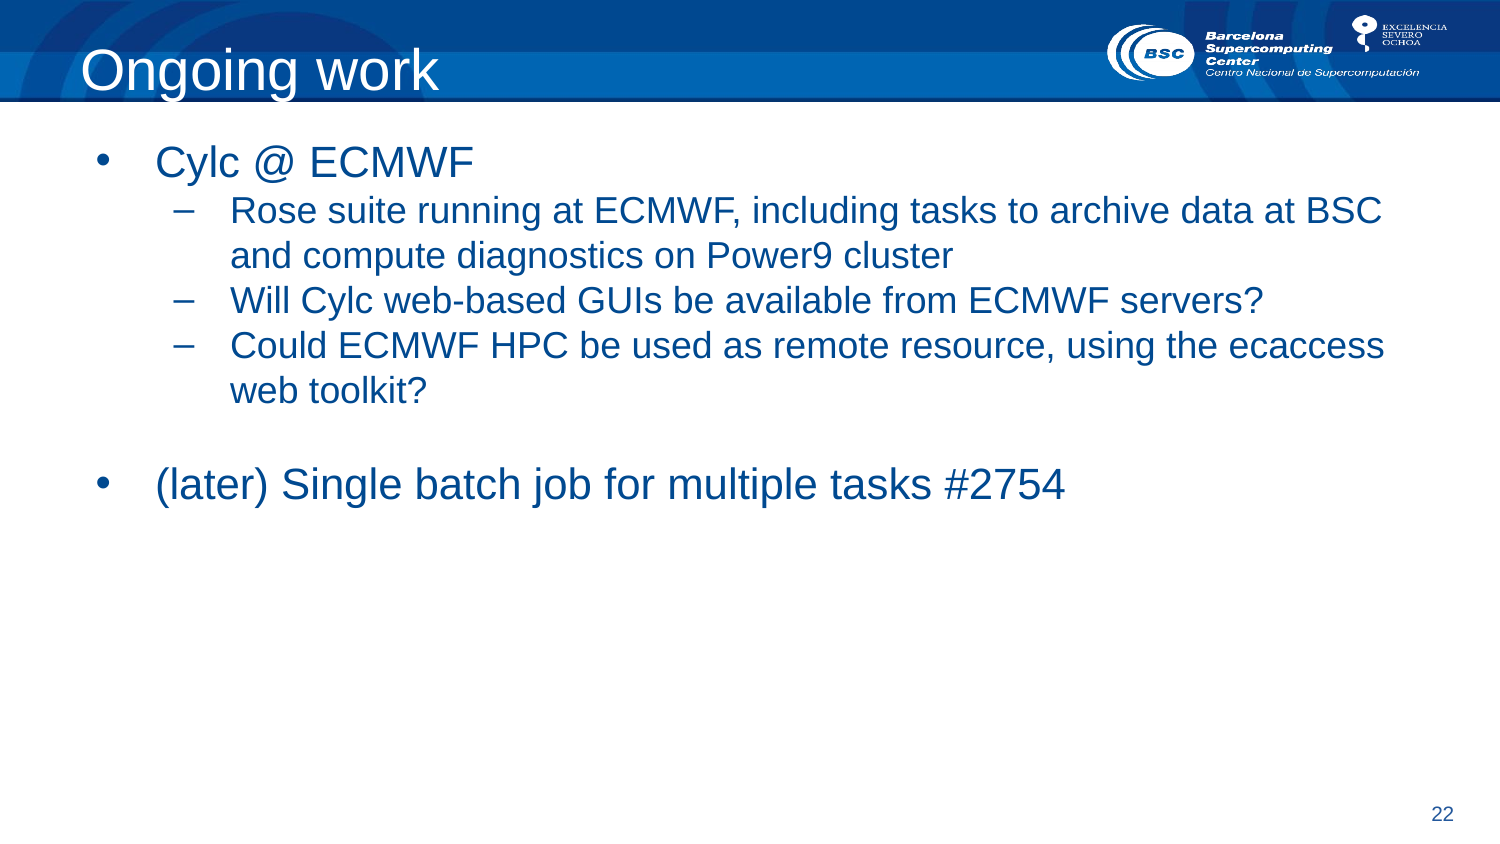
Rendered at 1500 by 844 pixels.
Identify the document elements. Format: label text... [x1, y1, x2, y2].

title Ongoing work [65, 17, 1081, 102]
picture [0, 0, 1500, 102]
list Cylc @ ECMWF Rose suite running at ECMWF, including tasks to archive data at BSC and compute diagnostics on Power9 cluster Will Cylc web-based GUIs be available from ECMWF servers? Could ECMWF HPC be used as remote resource, using the ecaccess web toolkit? (later) Single batch job for multiple tasks #2754 [64, 118, 1432, 782]
